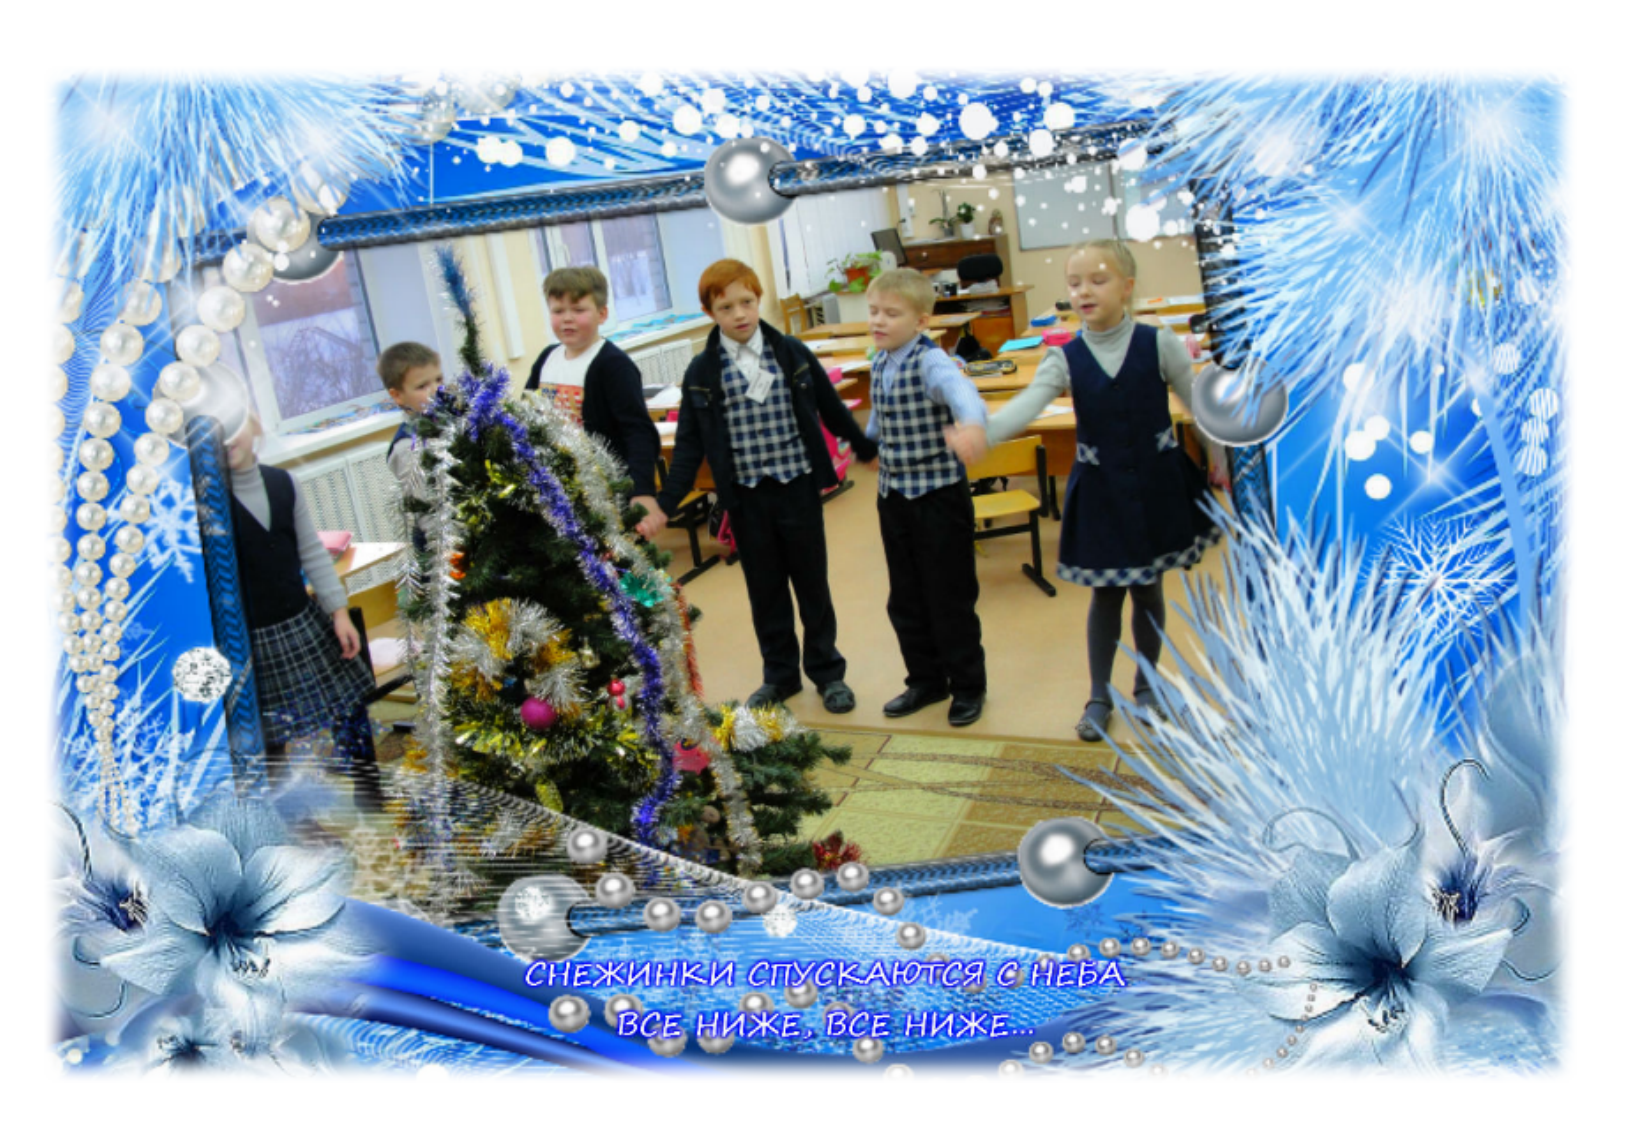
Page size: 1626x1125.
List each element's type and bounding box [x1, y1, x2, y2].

picture [44, 66, 1577, 1083]
